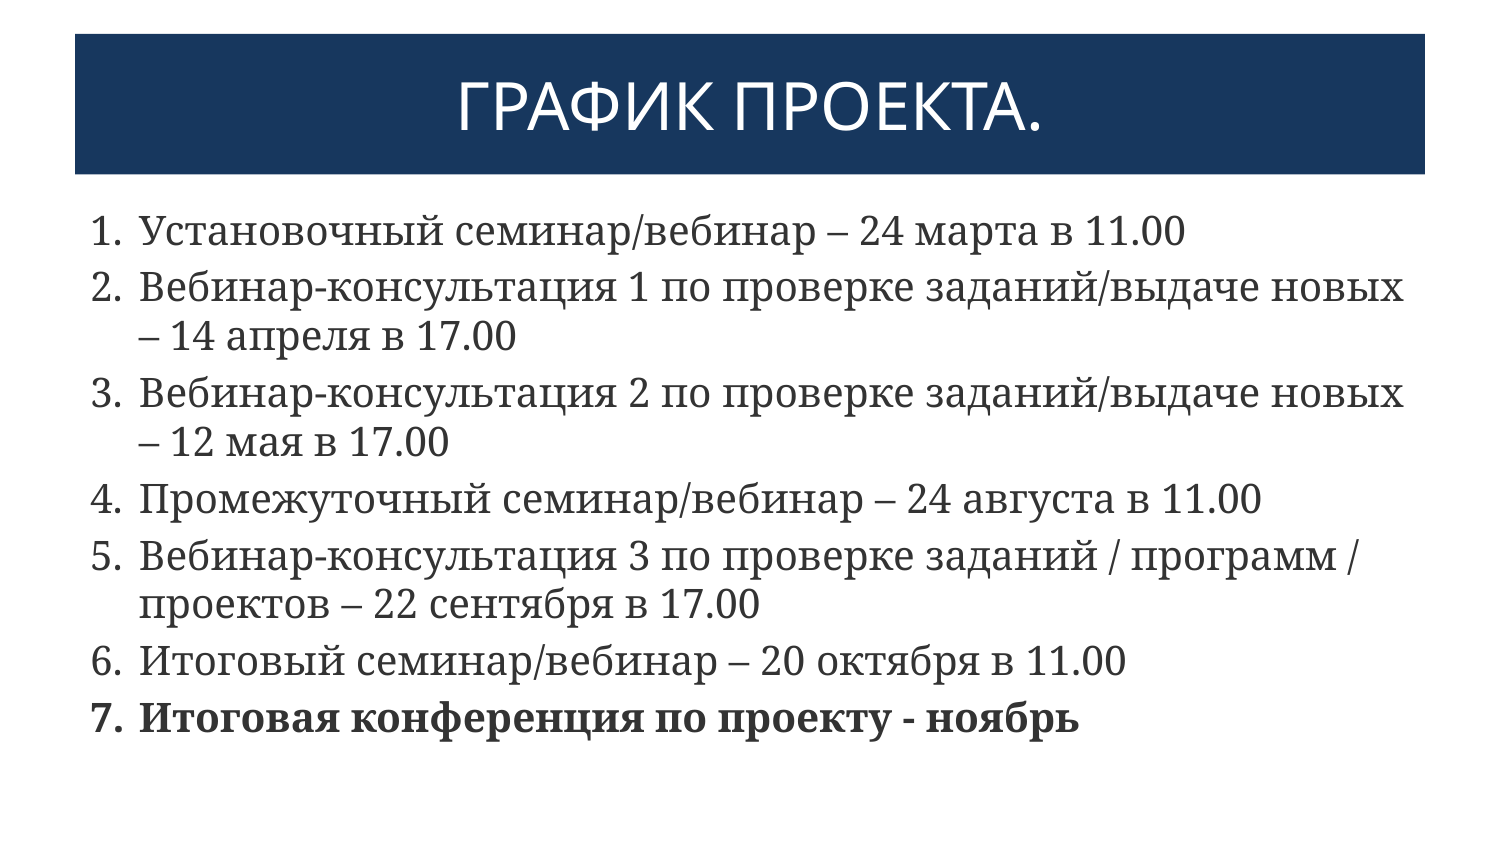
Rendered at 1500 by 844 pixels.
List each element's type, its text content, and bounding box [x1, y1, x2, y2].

list Установочный семинар/вебинар – 24 марта в 11.00 Вебинар-консультация 1 по проверке заданий/выдаче новых – 14 апреля в 17.00 Вебинар-консультация 2 по проверке заданий/выдаче новых – 12 мая в 17.00 Промежуточный семинар/вебинар – 24 августа в 11.00 Вебинар-консультация 3 по проверке заданий / программ / проектов – 22 сентября в 17.00 Итоговый семинар/вебинар – 20 октября в 11.00 Итоговая конференция по проекту - ноябрь [75, 196, 1425, 754]
title ГРАФИК ПРОЕКТА. [75, 33, 1425, 175]
